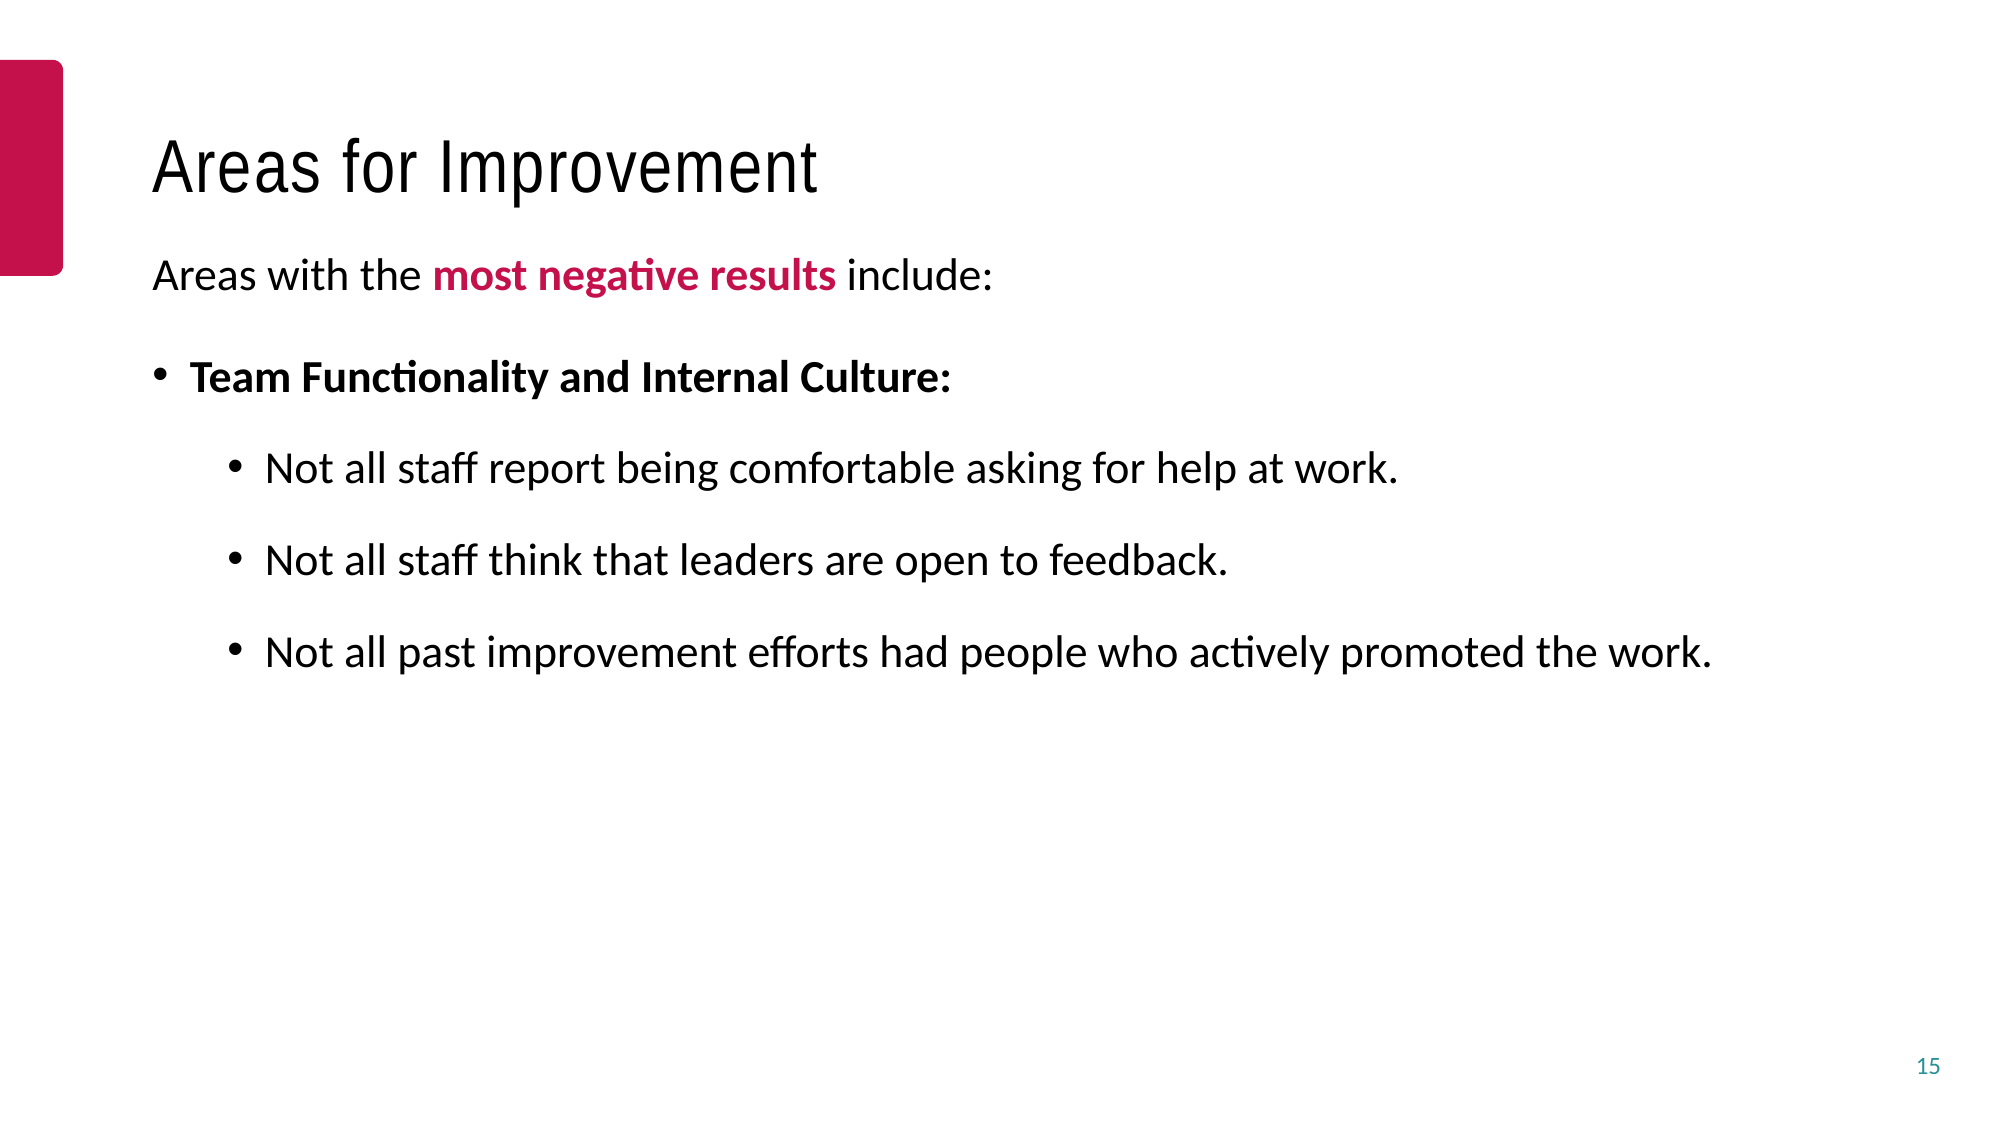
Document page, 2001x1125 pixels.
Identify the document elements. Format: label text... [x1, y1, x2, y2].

slide_number 15 [1840, 1035, 1957, 1096]
title Areas for Improvement [137, 59, 1863, 231]
list Areas with the most negative results include: Team Functionality and Internal Culture: Not all staff report being comfortable asking for help at work. Not all staff think that leaders are open to feedback. Not all past improvement efforts had people who actively promoted the work. [137, 231, 1863, 806]
